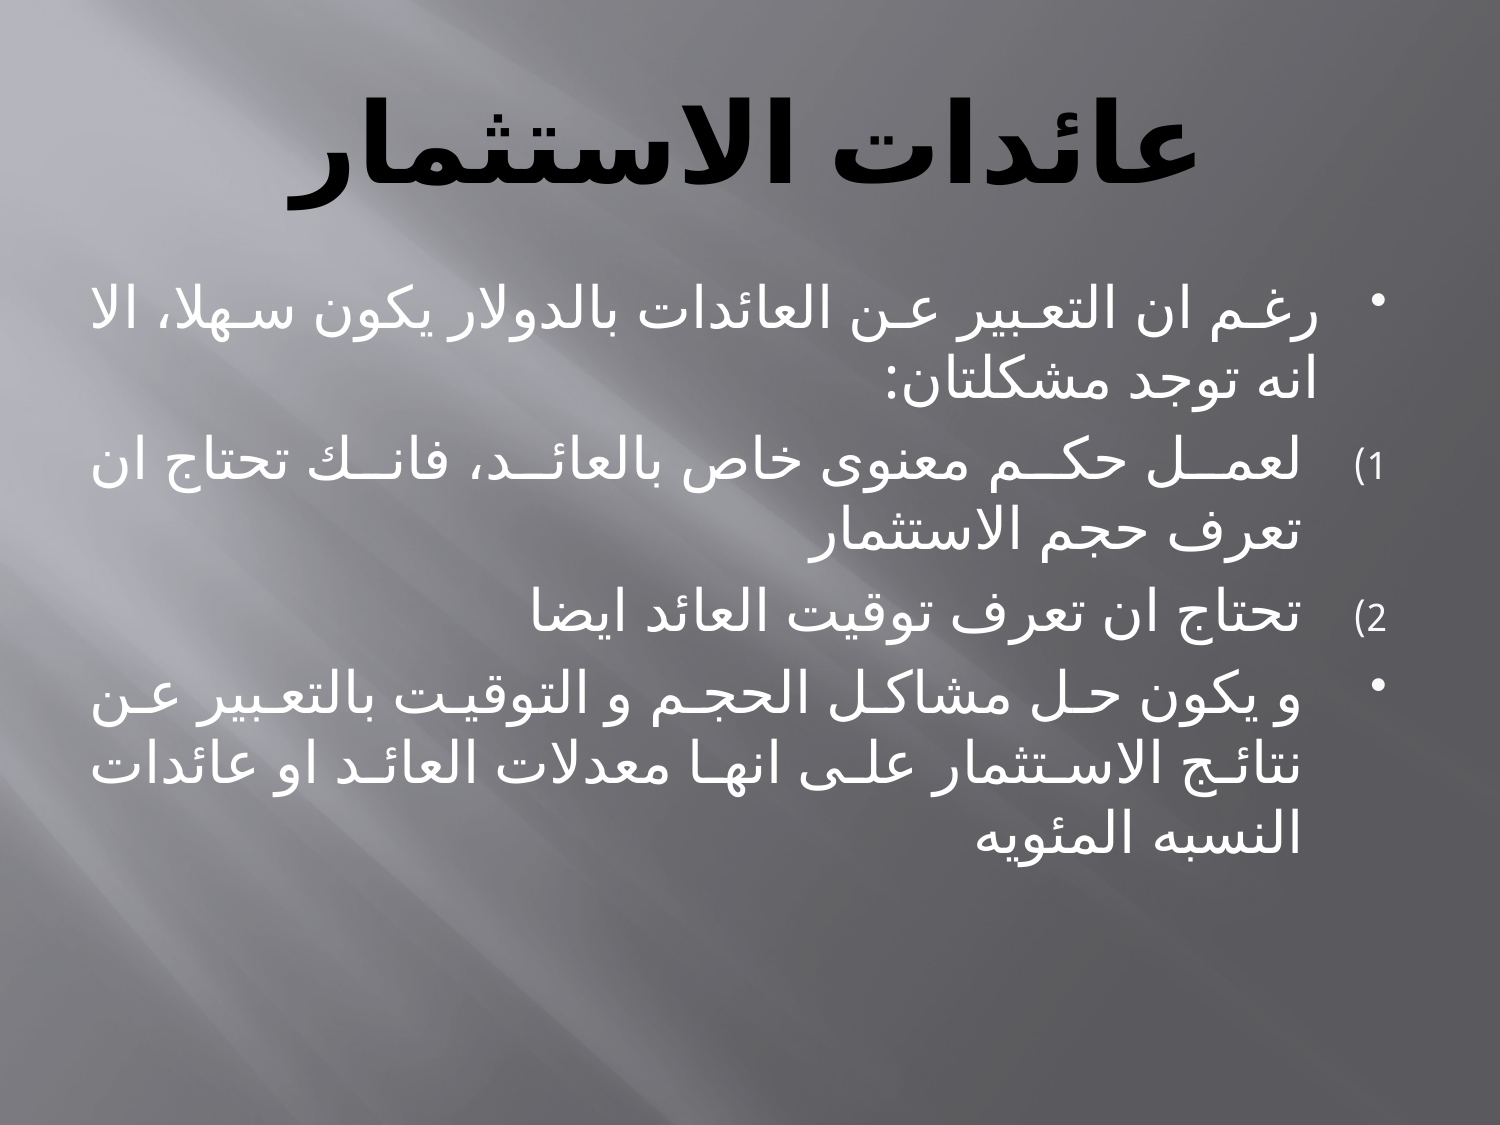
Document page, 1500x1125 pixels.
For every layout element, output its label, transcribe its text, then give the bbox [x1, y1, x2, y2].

list رغم ان التعبير عن العائدات بالدولار يكون سهلا، الا انه توجد مشكلتان: لعمل حكم معنوى خاص بالعائد، فانك تحتاج ان تعرف حجم الاستثمار تحتاج ان تعرف توقيت العائد ايضا و يكون حل مشاكل الحجم و التوقيت بالتعبير عن نتائج الاستثمار على انها معدلات العائد او عائدات النسبه المئويه [75, 262, 1425, 1035]
title عائدات الاستثمار [75, 45, 1425, 233]
